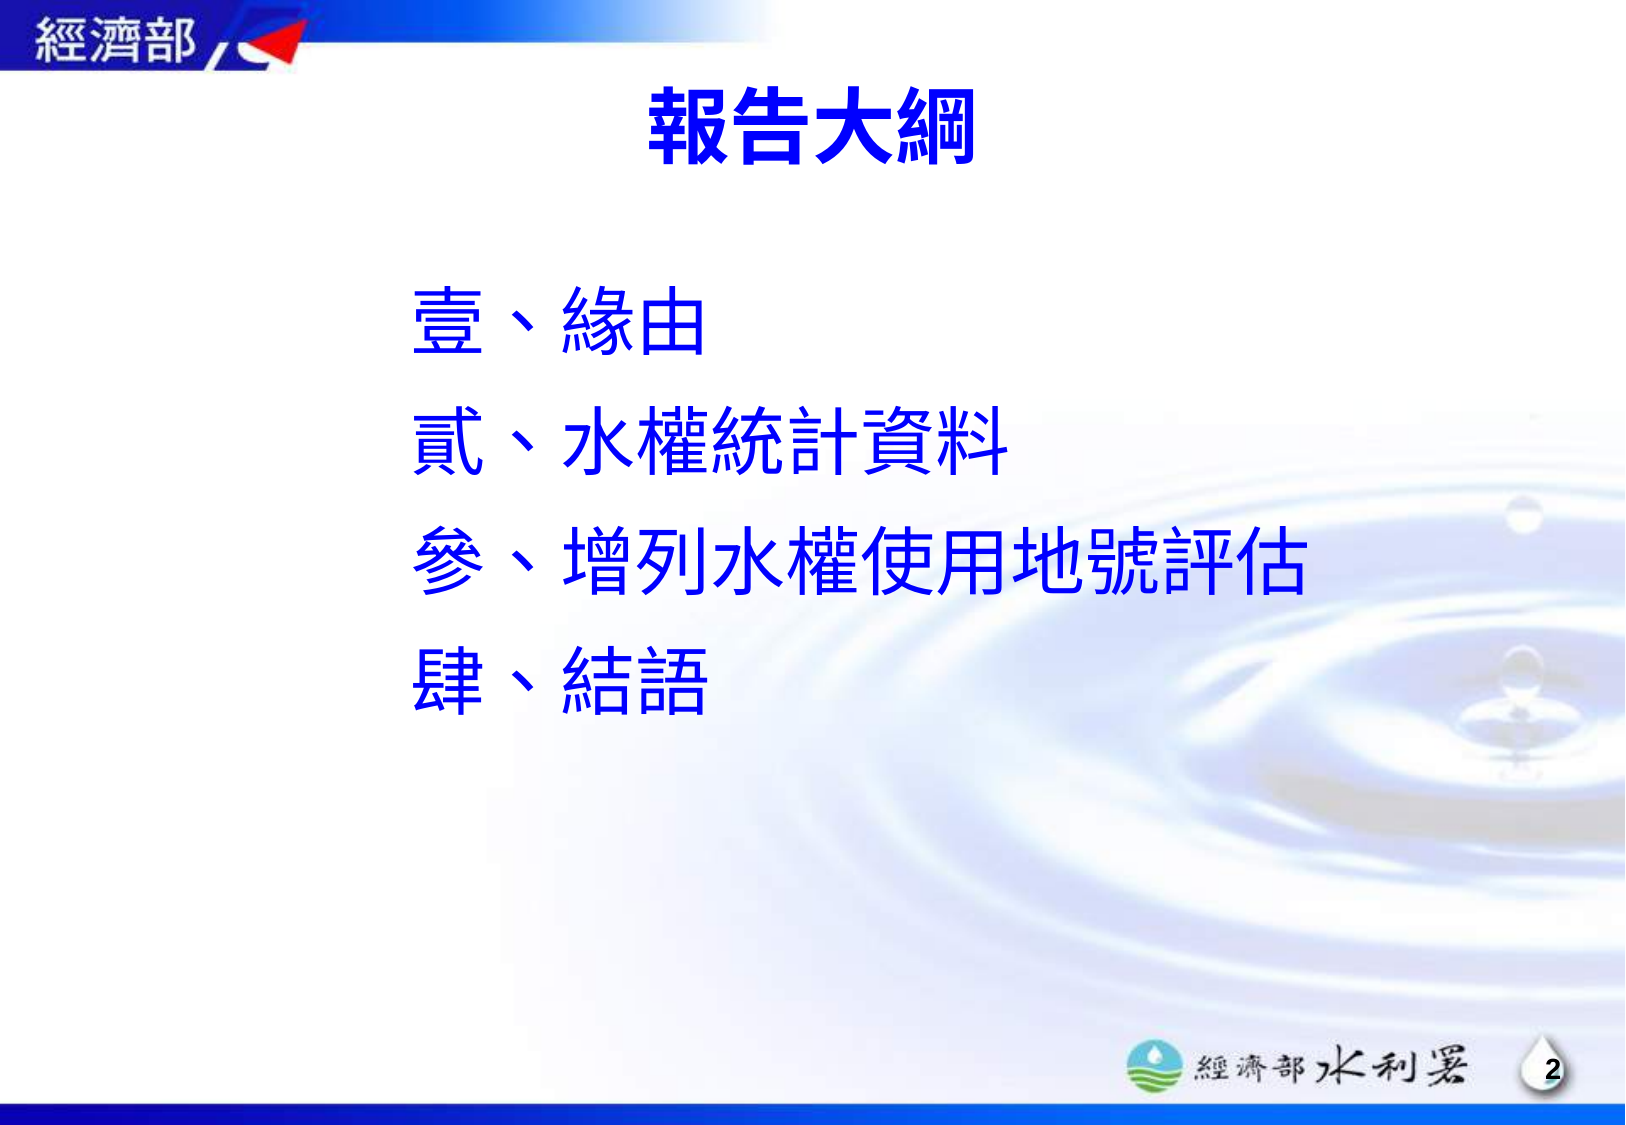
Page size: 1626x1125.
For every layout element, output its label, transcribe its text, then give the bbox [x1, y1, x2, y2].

slide_number 1 [1237, 1042, 1577, 1119]
picture [0, 0, 1625, 66]
list 壹、緣由 貳、水權統計資料 參、增列水權使用地號評估 肆、結語 [394, 266, 1495, 777]
picture [0, 183, 1625, 1125]
title 報告大綱 [0, 66, 1625, 183]
